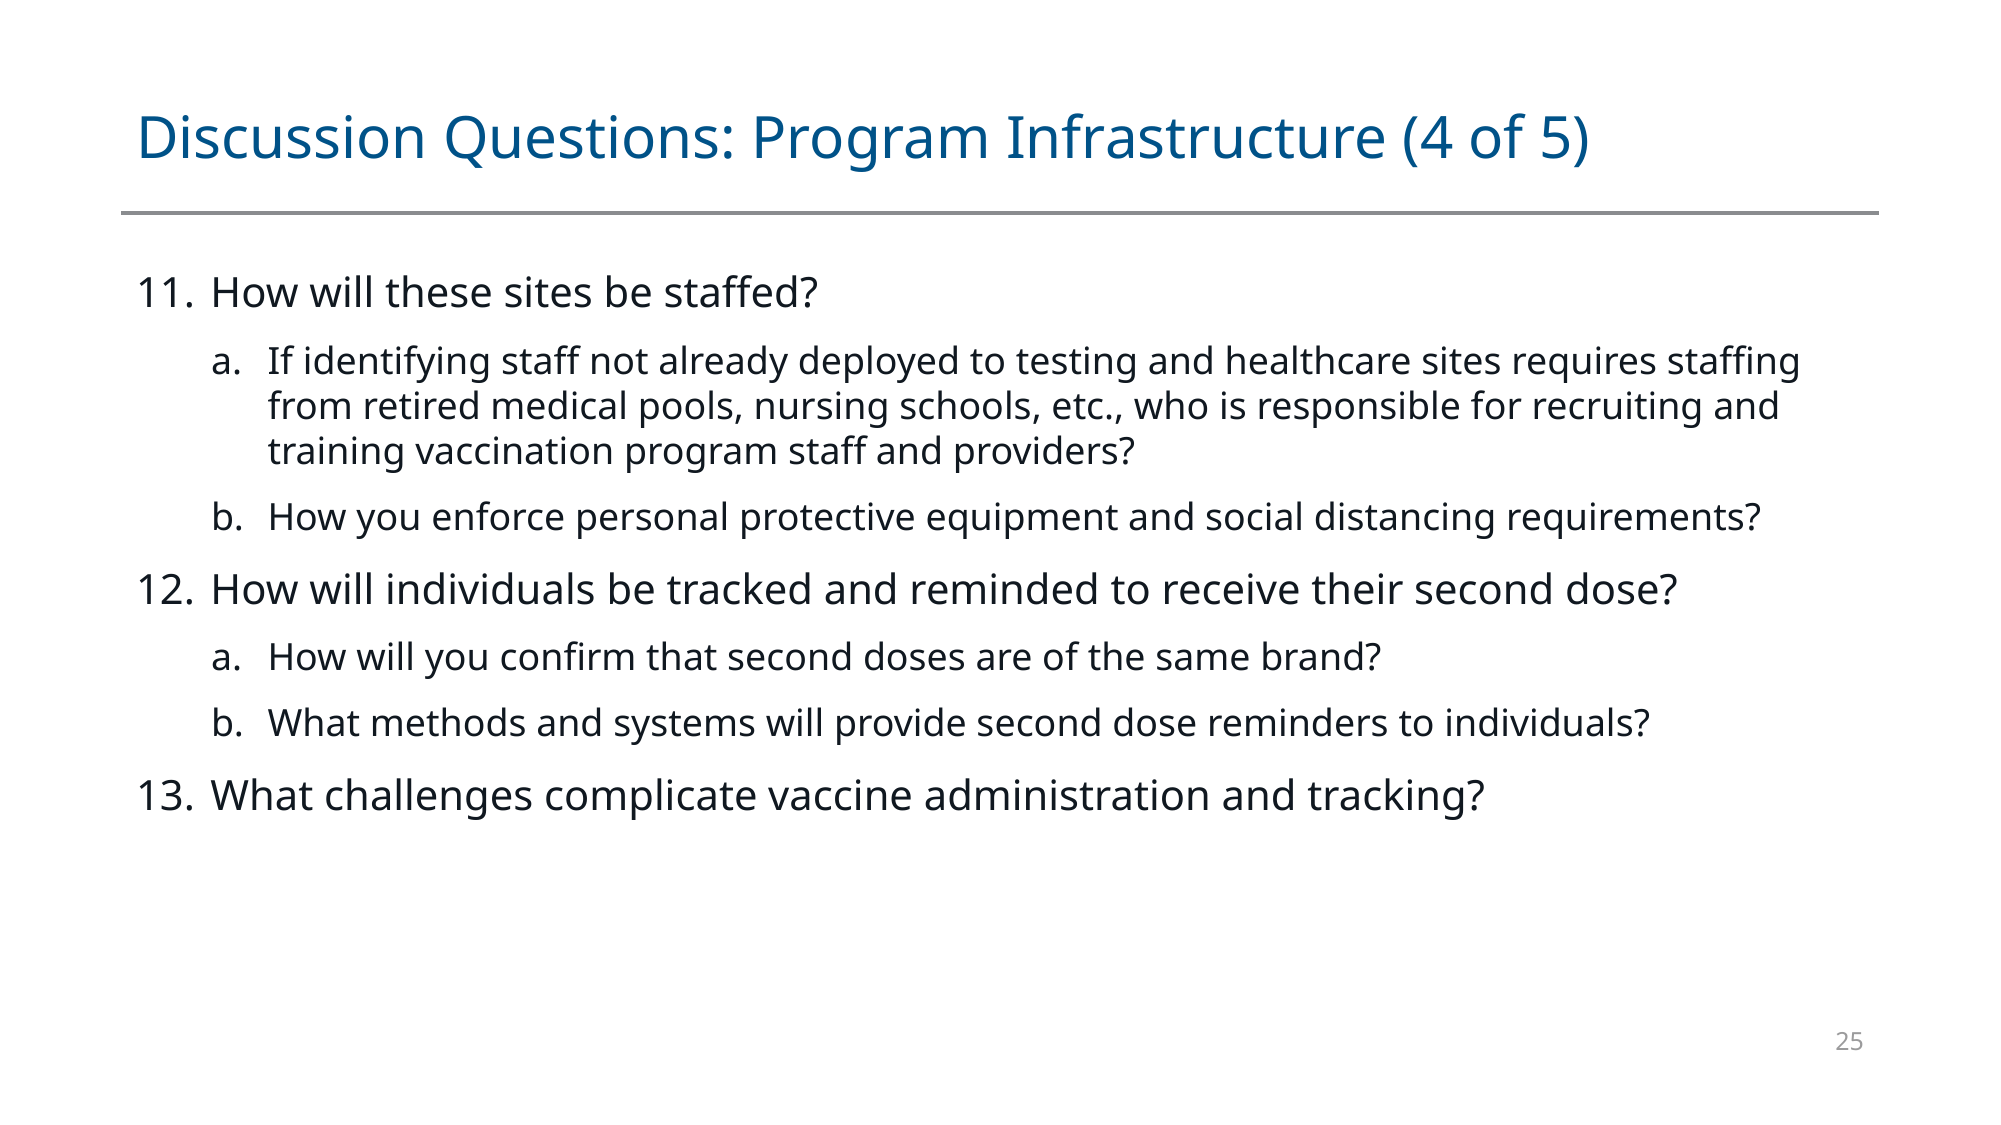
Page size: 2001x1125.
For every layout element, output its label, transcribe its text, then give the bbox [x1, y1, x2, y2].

slide_number 25 [1728, 1012, 1879, 1073]
list How will these sites be staffed? If identifying staff not already deployed to testing and healthcare sites requires staffing from retired medical pools, nursing schools, etc., who is responsible for recruiting and training vaccination program staff and providers? How you enforce personal protective equipment and social distancing requirements? How will individuals be tracked and reminded to receive their second dose? How will you confirm that second doses are of the same brand? What methods and systems will provide second dose reminders to individuals? What challenges complicate vaccine administration and tracking? [121, 254, 1879, 914]
title Discussion Questions: Program Infrastructure (4 of 5) [121, 74, 1879, 197]
